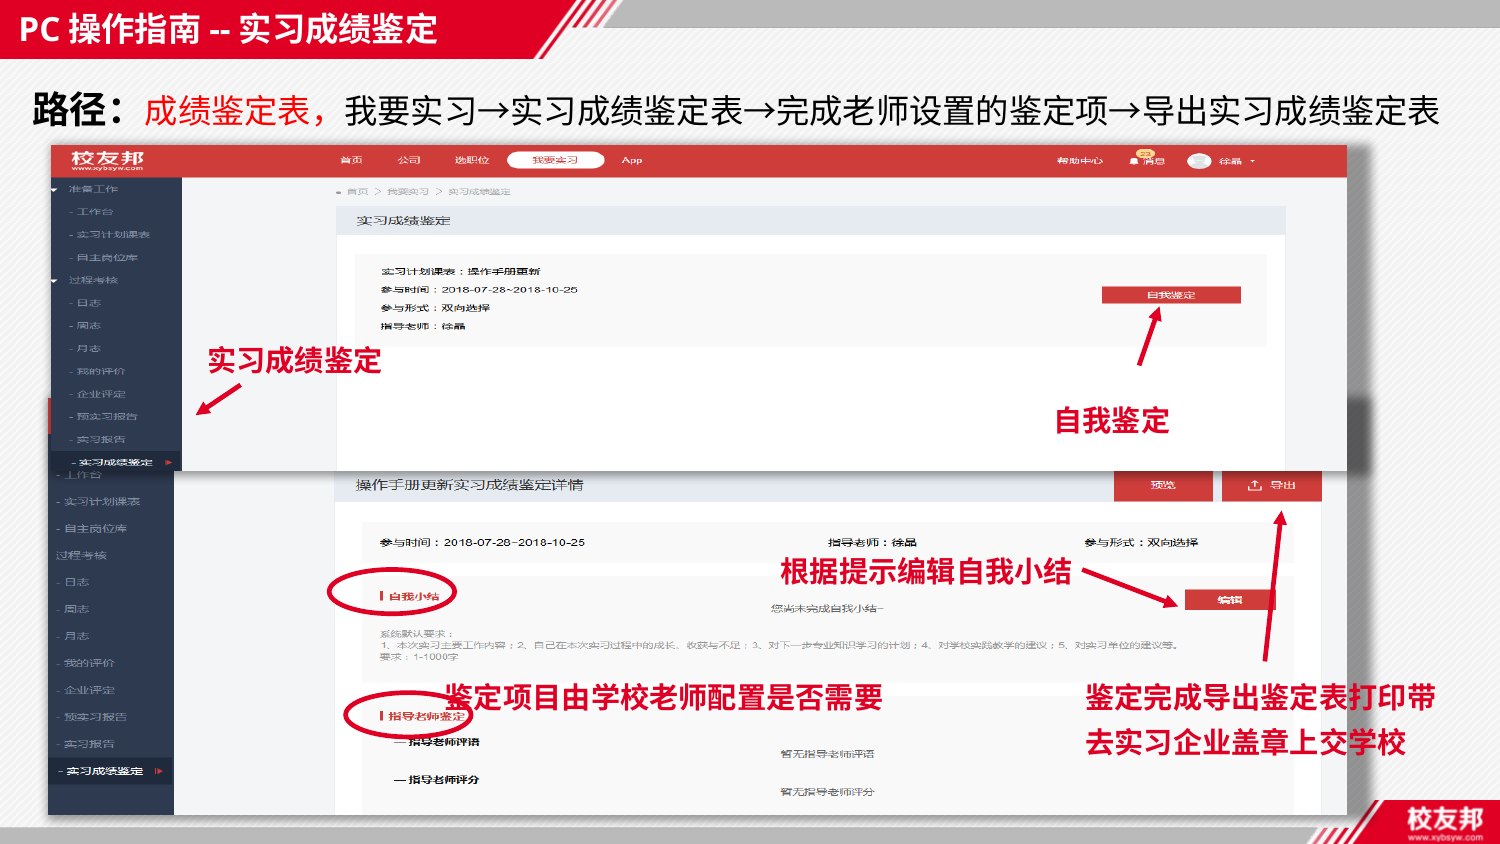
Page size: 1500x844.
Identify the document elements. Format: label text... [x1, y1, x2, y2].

picture [0, 0, 1500, 844]
text_box 鉴定完成导出鉴定表打印带去实习企业盖章上交学校 [1347, 661, 1460, 767]
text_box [1082, 569, 1179, 607]
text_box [1139, 306, 1160, 366]
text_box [1264, 510, 1282, 662]
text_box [195, 384, 241, 416]
text_box PC操作指南--实习成绩鉴定 [2, 1, 569, 56]
text_box 路径：成绩鉴定表，我要实习→实习成绩鉴定表→完成老师设置的鉴定项→导出实习成绩鉴定表 [17, 56, 1483, 139]
